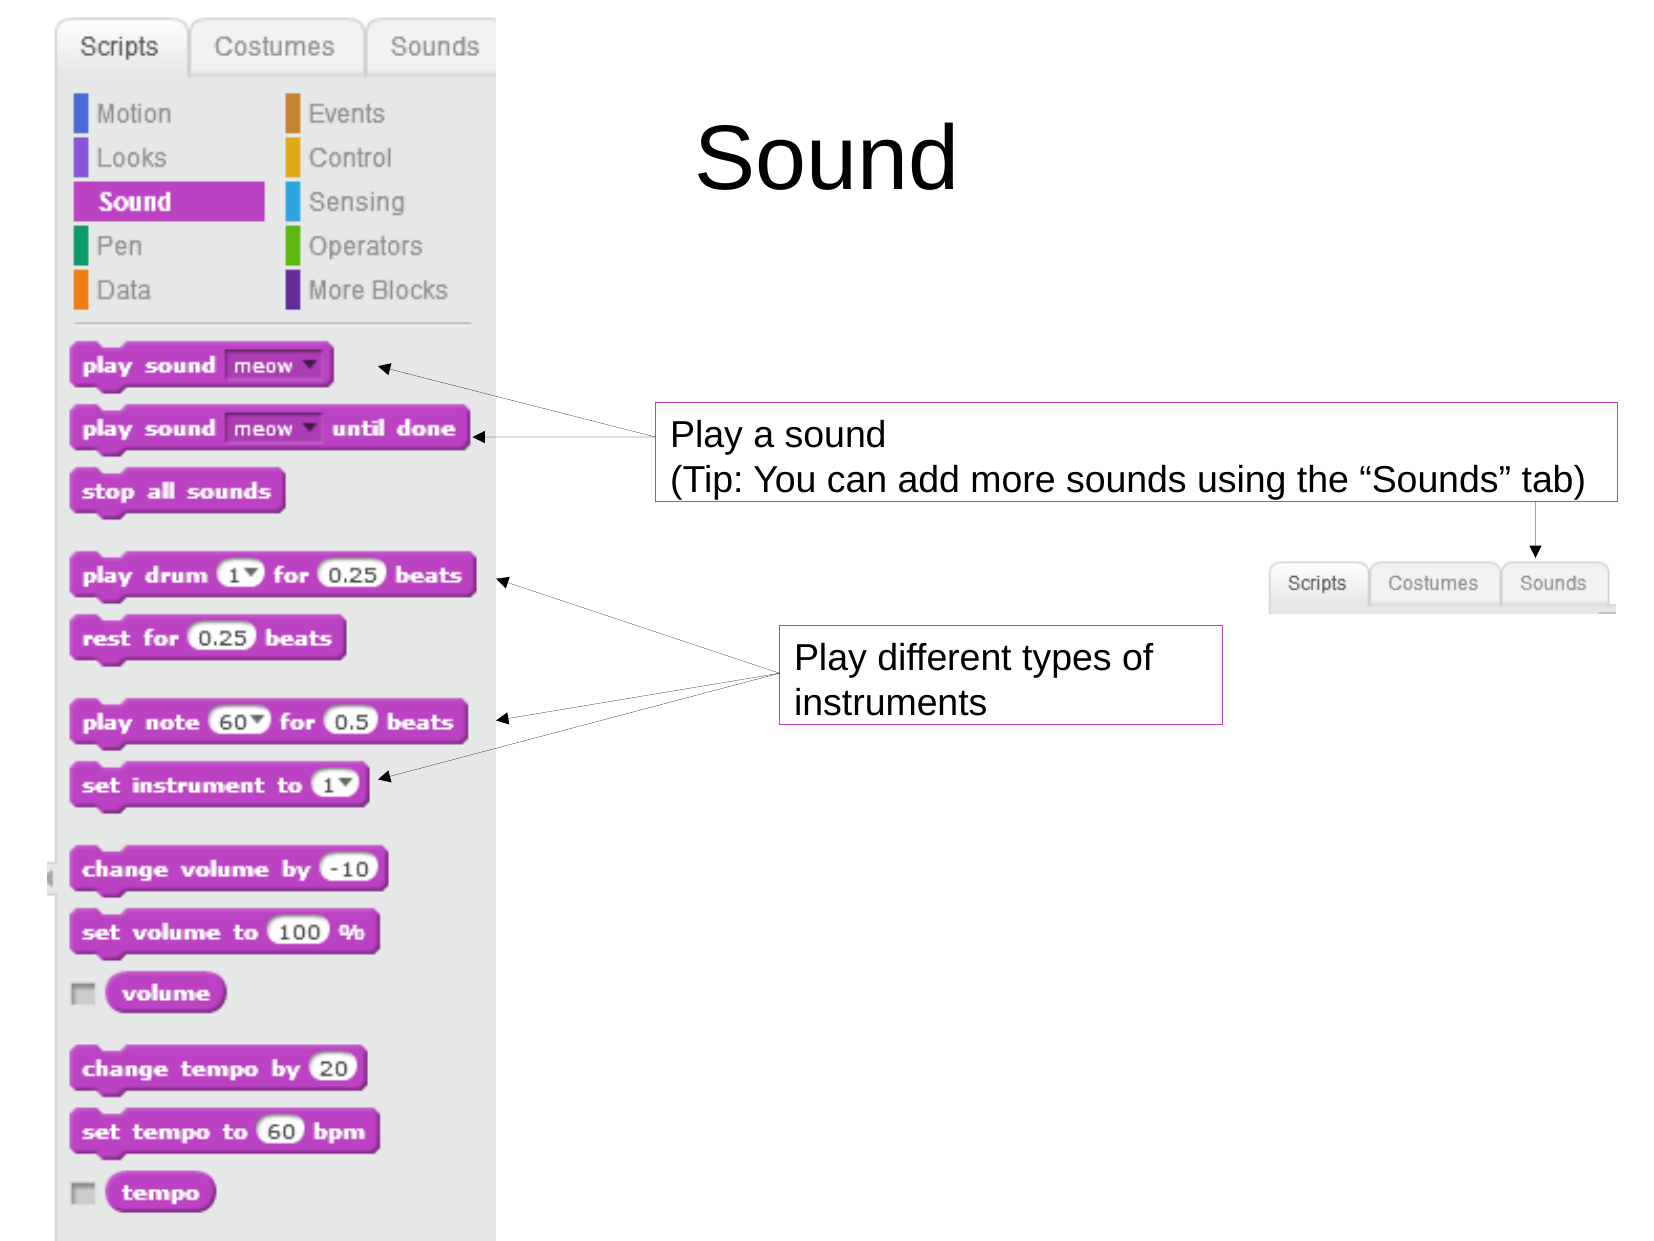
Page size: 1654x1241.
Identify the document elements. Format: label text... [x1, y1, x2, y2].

picture [1263, 557, 1616, 615]
picture [46, 12, 497, 1241]
text_box Play a sound (Tip: You can add more sounds using the “Sounds” tab) [655, 402, 1618, 502]
text_box [1529, 501, 1542, 556]
text_box Sound [502, 49, 1571, 257]
text_box [502, 576, 780, 673]
text_box Play different types of instruments [779, 625, 1223, 725]
text_box [502, 674, 772, 725]
